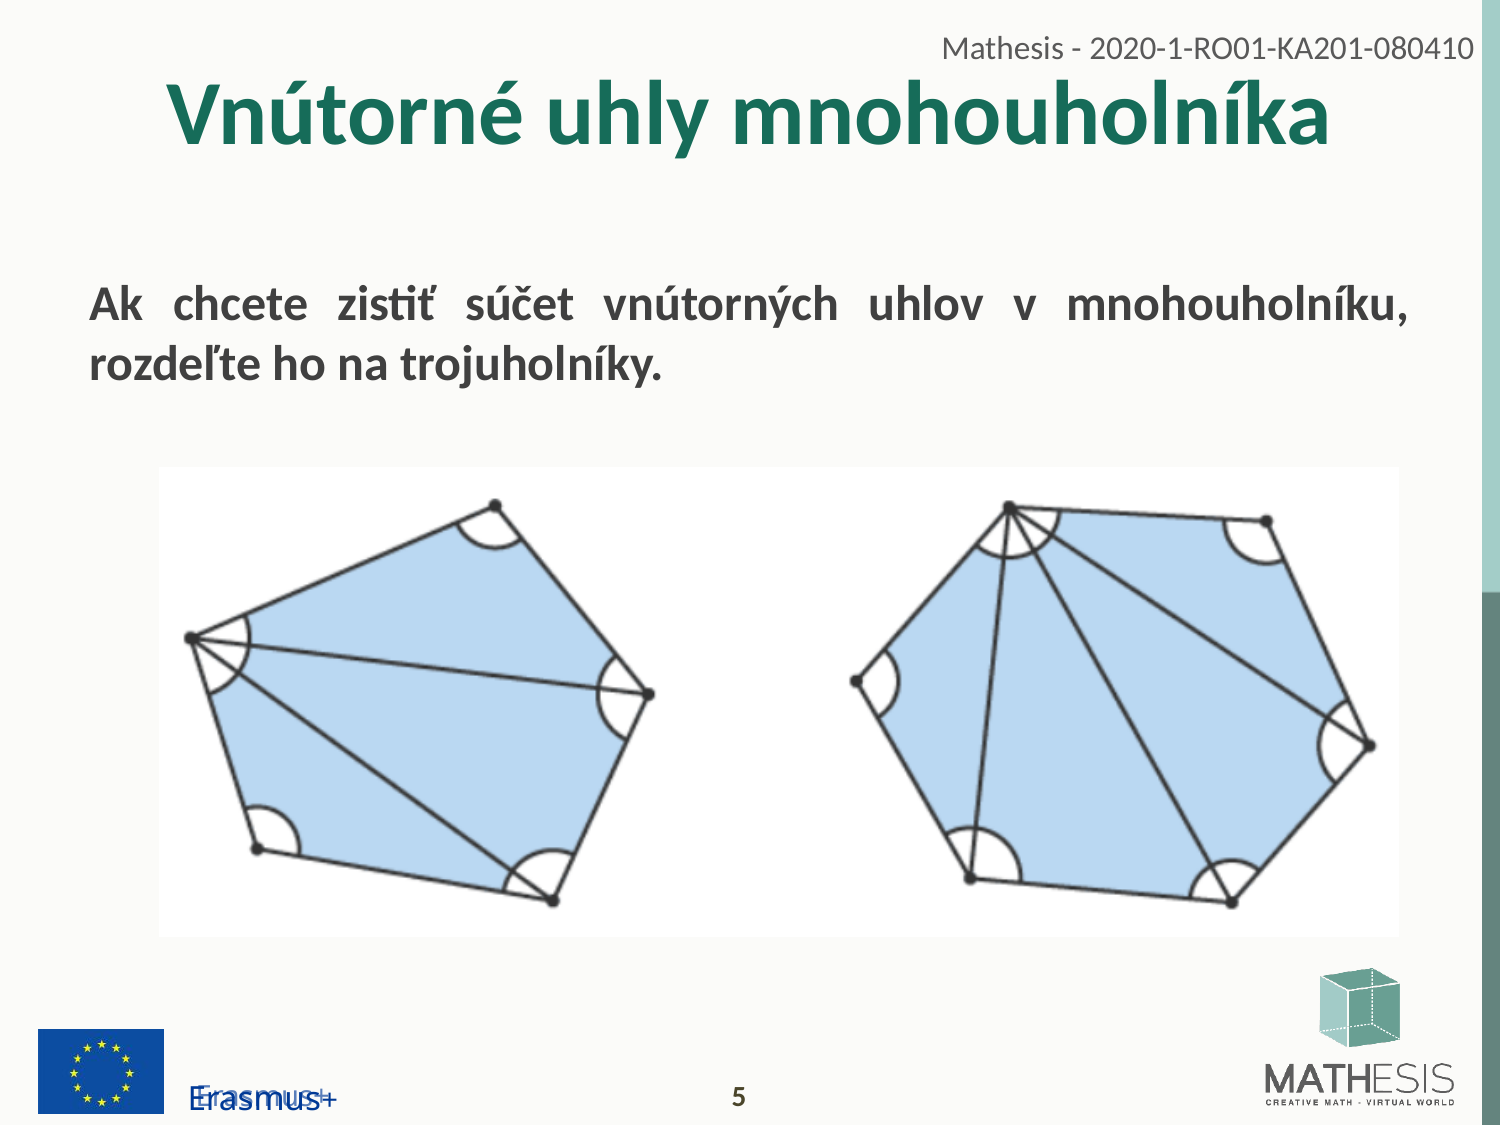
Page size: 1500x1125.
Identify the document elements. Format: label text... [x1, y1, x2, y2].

picture [159, 467, 1399, 937]
picture [38, 1029, 164, 1114]
title Vnútorné uhly mnohouholníka [75, 45, 1425, 233]
list Ak chcete zistiť súčet vnútorných uhlov v mnohouholníku, rozdeľte ho na trojuholníky. [75, 262, 1425, 1005]
